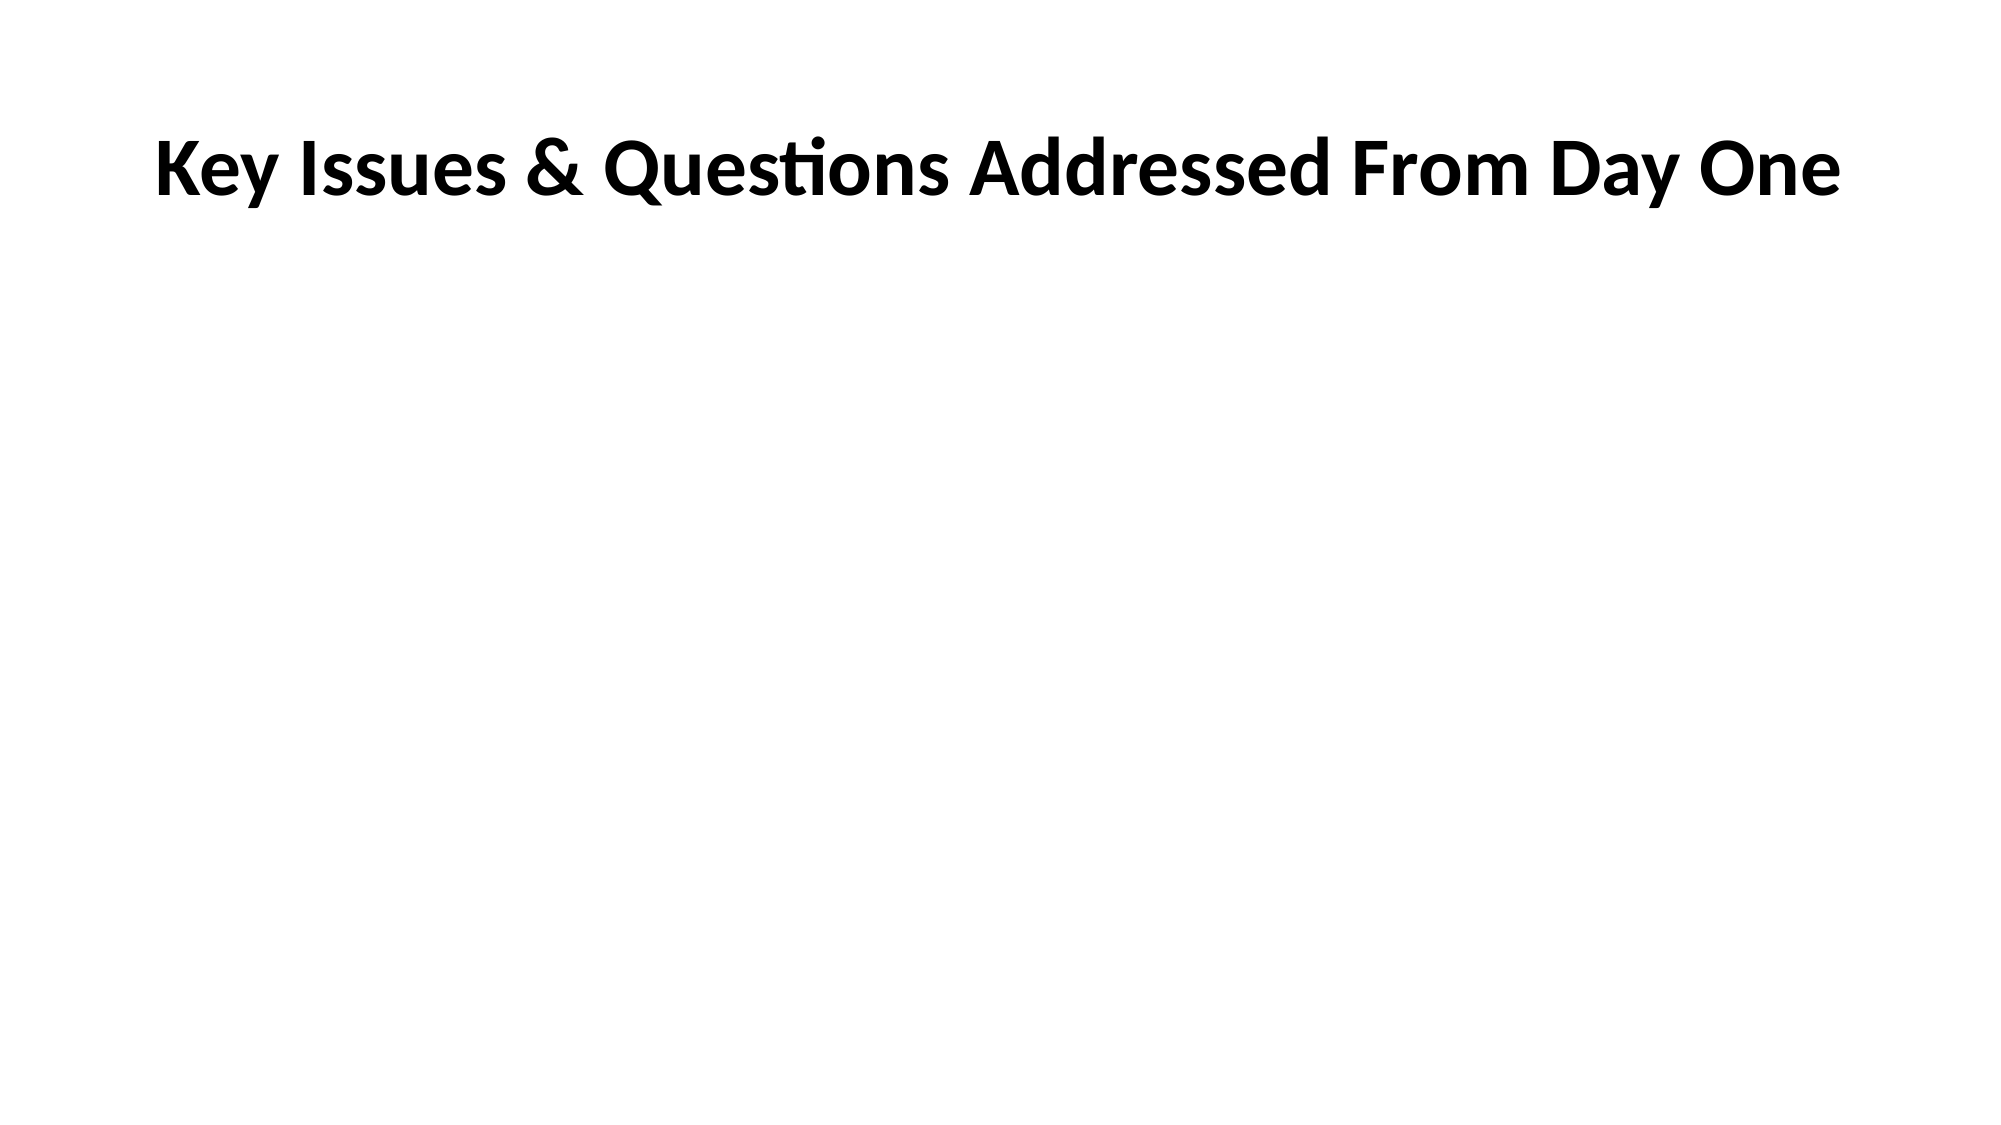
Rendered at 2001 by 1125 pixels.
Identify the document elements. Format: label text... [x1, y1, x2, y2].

title Key Issues & Questions Addressed From Day One [137, 59, 1863, 278]
